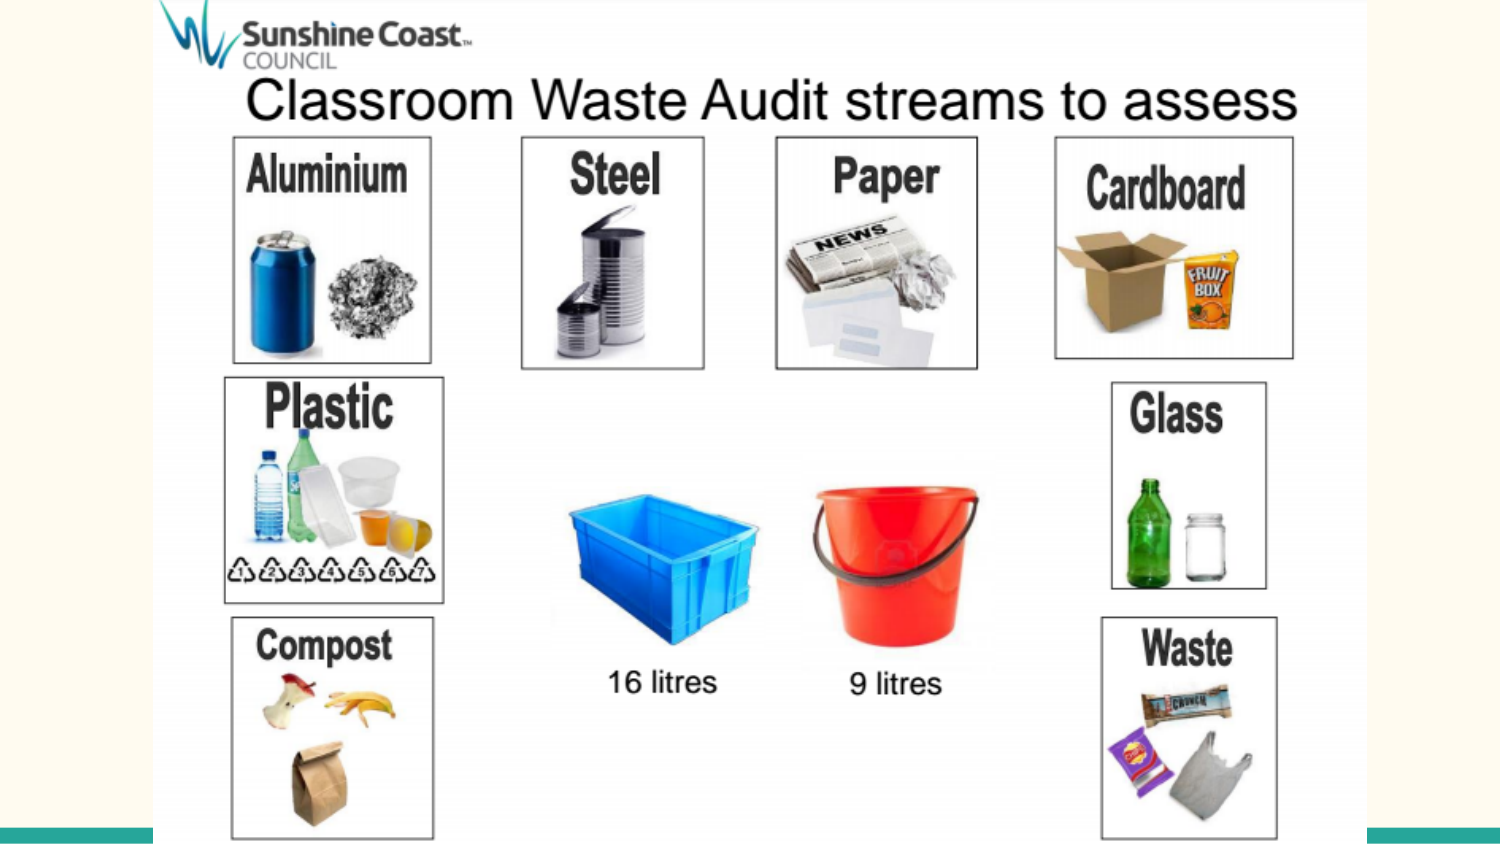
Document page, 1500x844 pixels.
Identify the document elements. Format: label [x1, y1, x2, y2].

picture [153, 0, 1367, 844]
